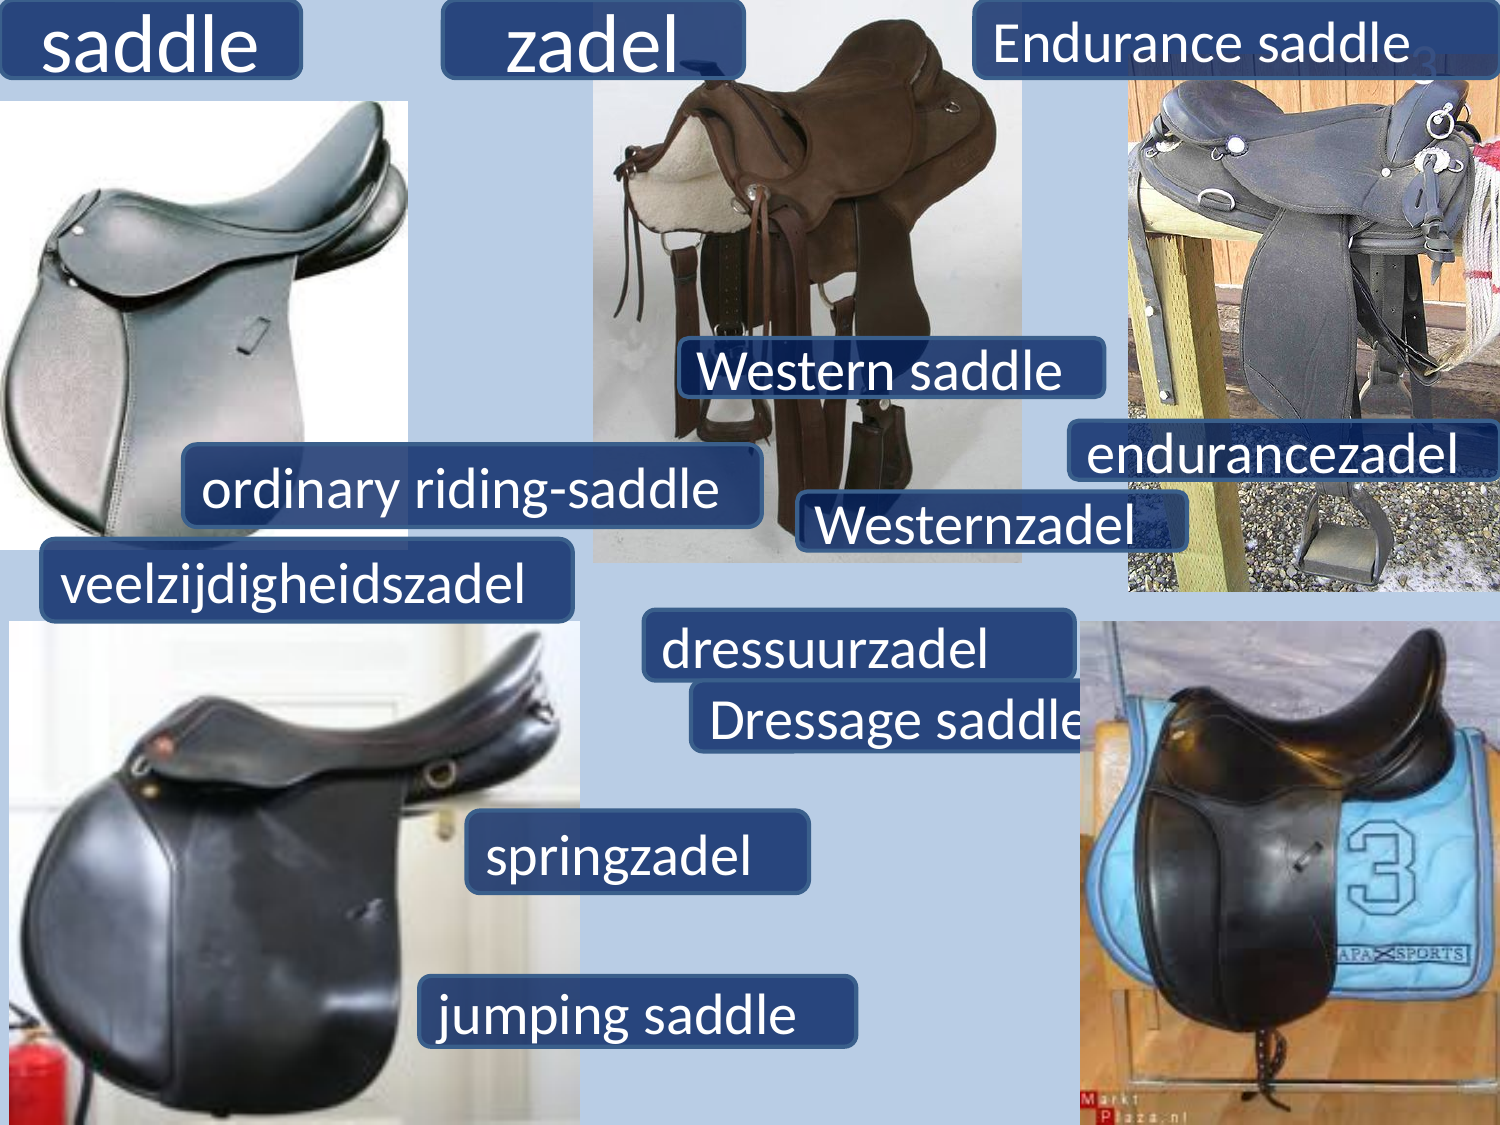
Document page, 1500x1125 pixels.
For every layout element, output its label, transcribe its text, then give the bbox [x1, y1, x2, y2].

text_box endurancezadel [1066, 418, 1122, 482]
picture [1127, 54, 1500, 592]
text_box veelzijdigheidszadel [39, 536, 575, 619]
text_box Dressage saddle [688, 678, 1075, 754]
picture [1080, 621, 1500, 1125]
text_box jumping saddle [585, 973, 859, 1049]
text_box Endurance saddle [1023, 0, 1500, 81]
text_box Westernzadel [1026, 489, 1122, 553]
text_box zadel [440, 0, 590, 81]
picture [592, 0, 1022, 563]
text_box dressuurzadel [641, 607, 1077, 683]
text_box Western saddle [1026, 335, 1107, 400]
text_box saddle [0, 0, 304, 81]
text_box springzadel [585, 808, 812, 896]
picture [0, 101, 408, 550]
text_box ordinary riding-saddle [412, 442, 587, 530]
picture [9, 621, 581, 1125]
